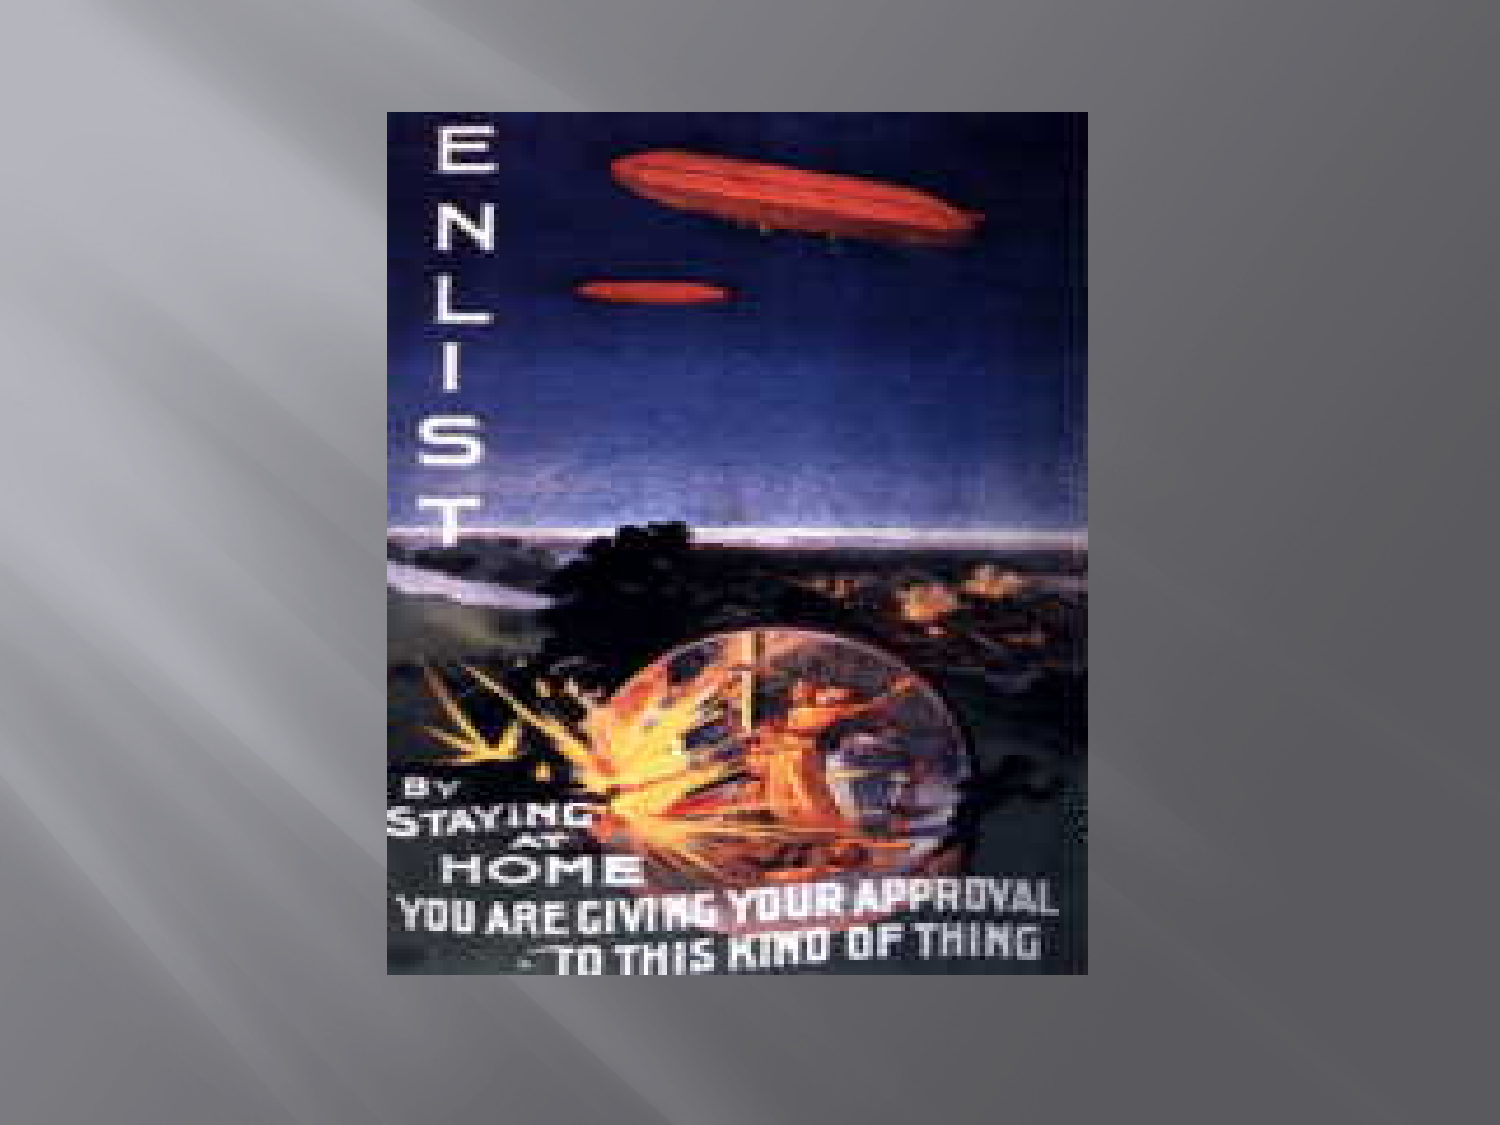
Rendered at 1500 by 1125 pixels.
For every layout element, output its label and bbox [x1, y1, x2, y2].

picture [387, 112, 1088, 976]
